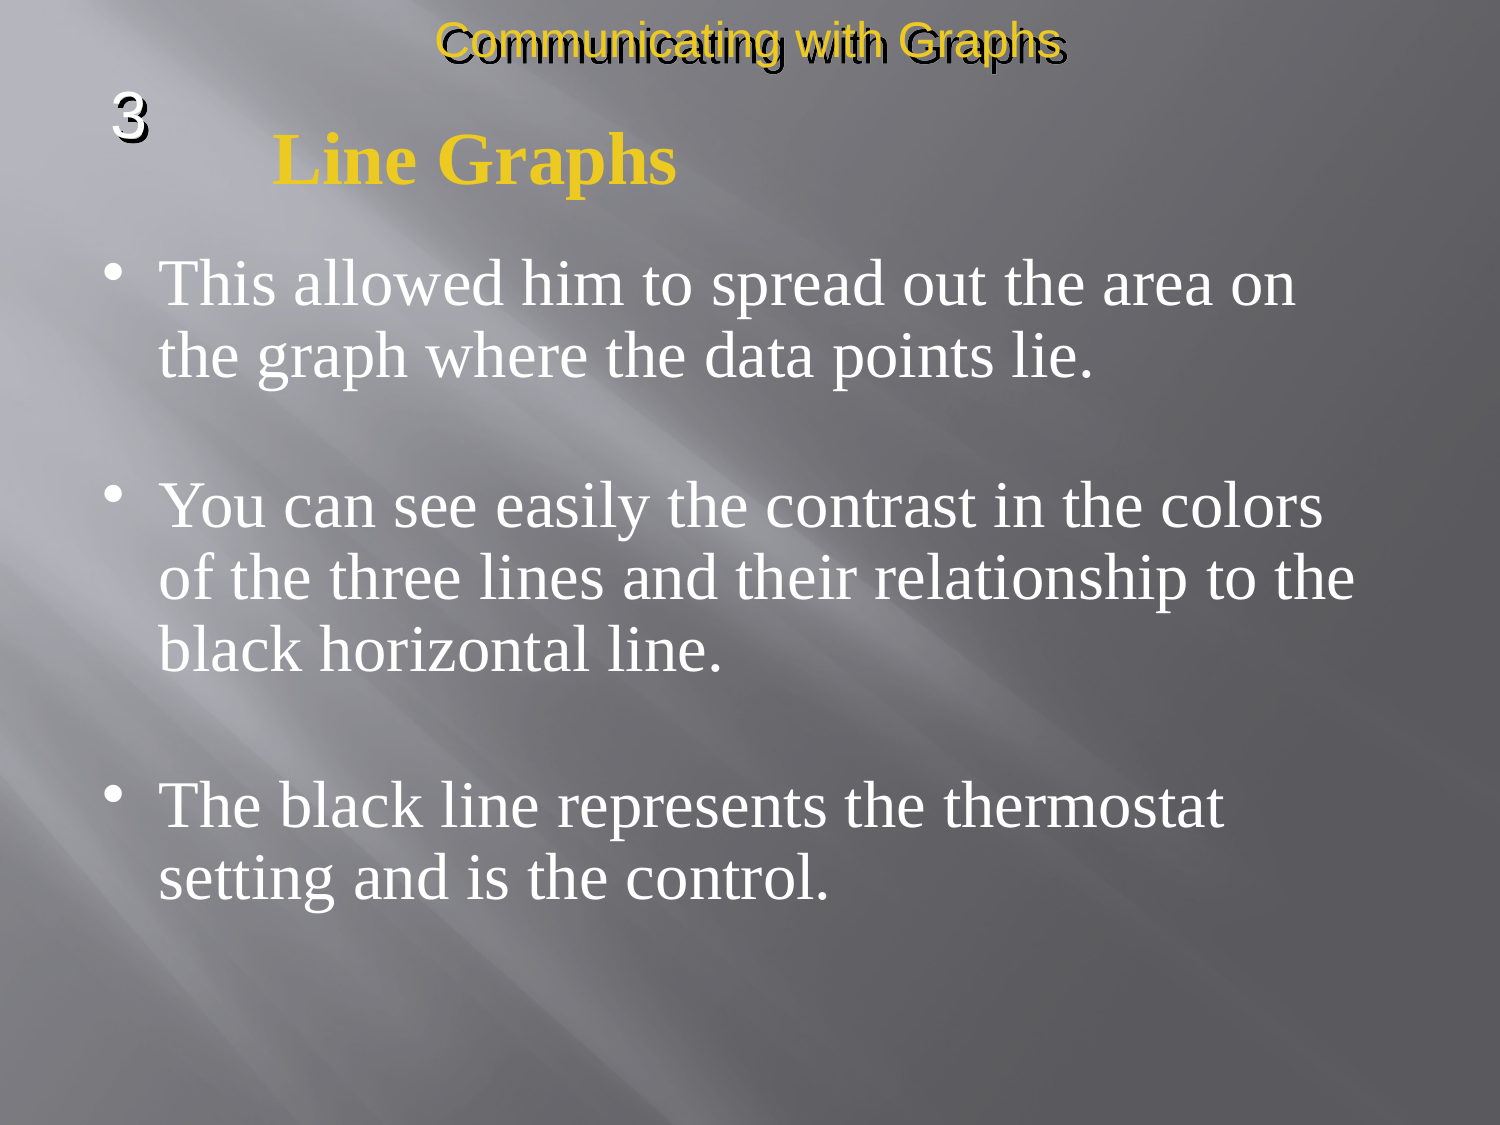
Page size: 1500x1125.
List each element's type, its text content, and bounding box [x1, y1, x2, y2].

text_box The black line represents the thermostat setting and is the control. [87, 762, 1400, 922]
text_box This allowed him to spread out the area on the graph where the data points lie. [87, 240, 1400, 400]
text_box Communicating with Graphs [419, 0, 1077, 75]
text_box 3 [95, 64, 163, 160]
text_box Line Graphs [257, 112, 694, 209]
text_box You can see easily the contrast in the colors of the three lines and their relationship to the black horizontal line. [87, 462, 1400, 693]
